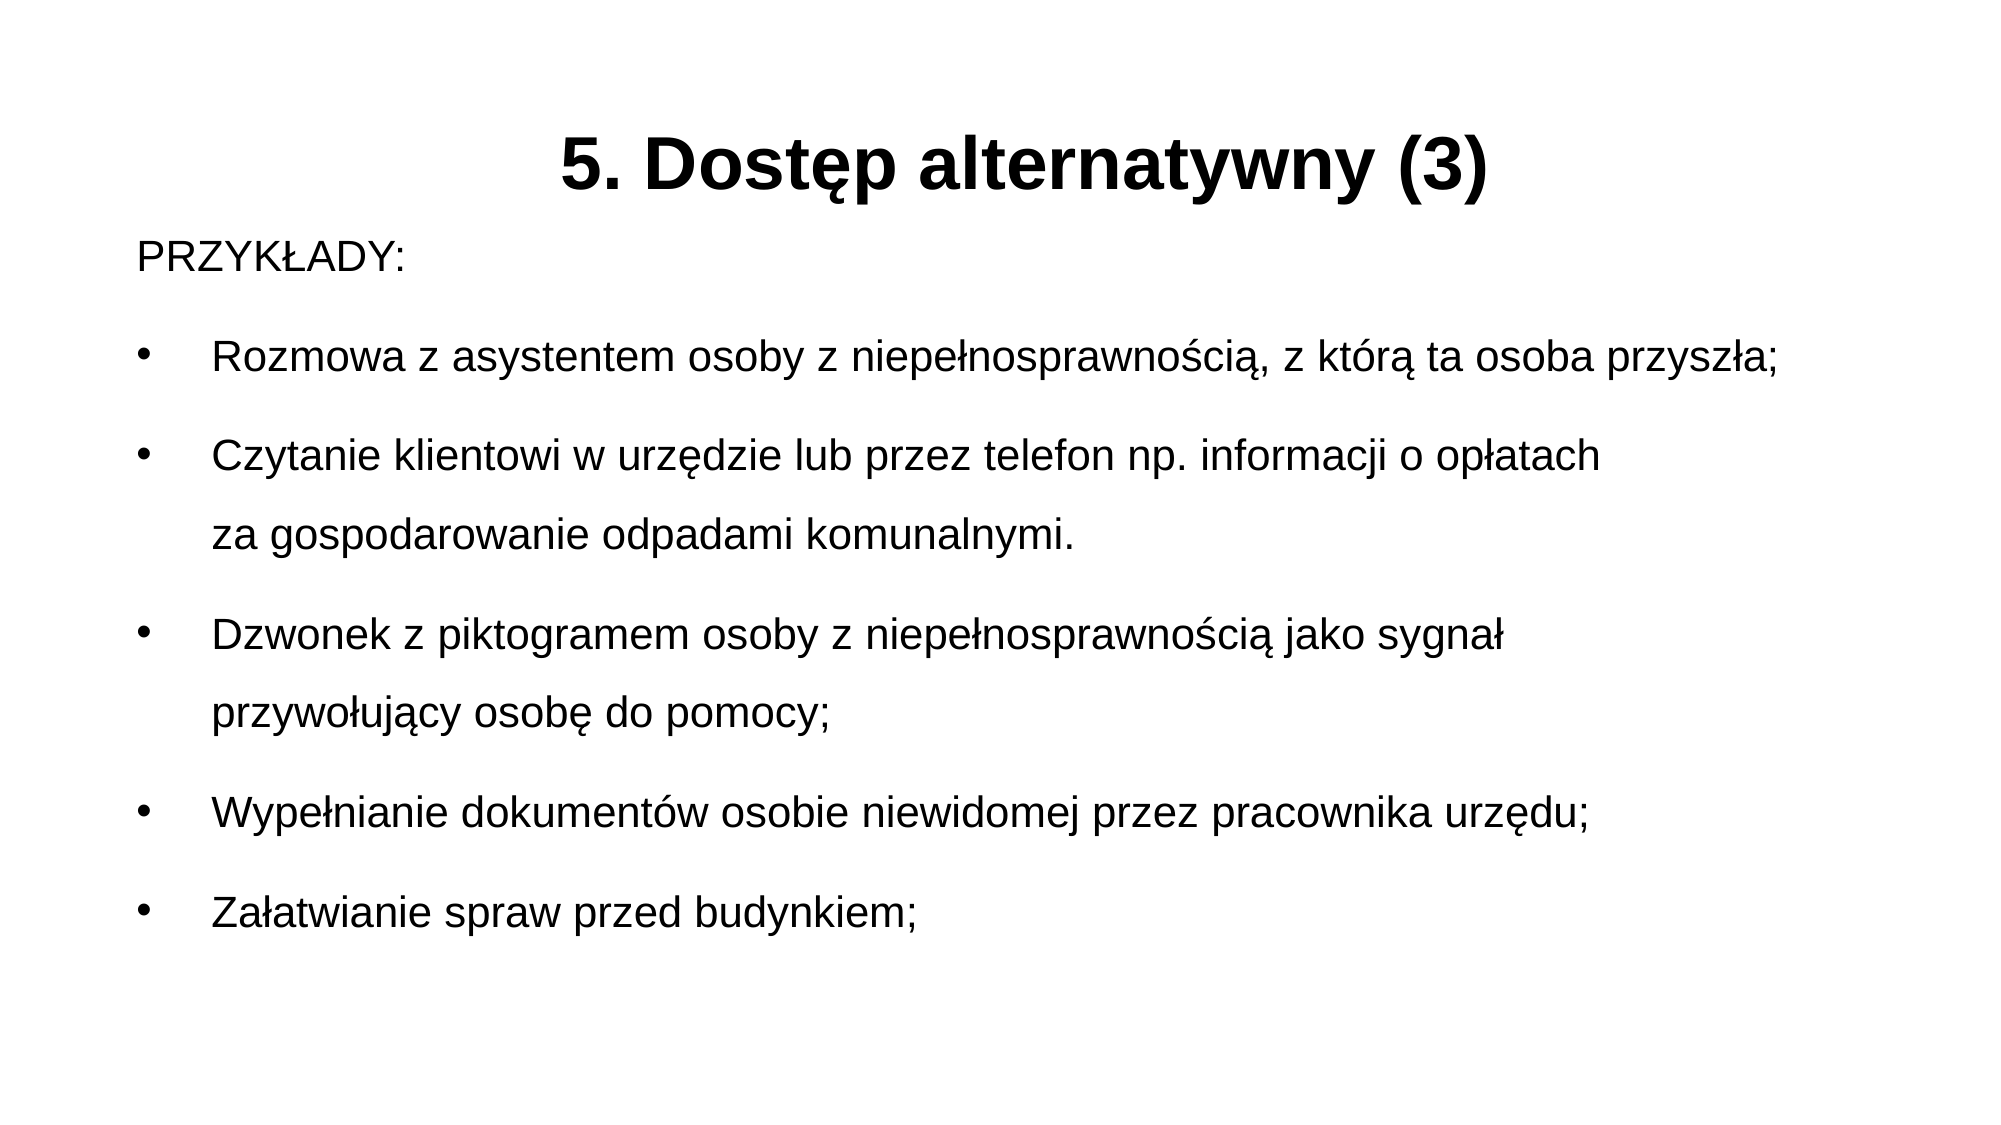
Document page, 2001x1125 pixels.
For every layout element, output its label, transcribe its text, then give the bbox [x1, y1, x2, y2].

subtitle PRZYKŁADY: Rozmowa z asystentem osoby z niepełnosprawnością, z którą ta osoba przyszła; Czytanie klientowi w urzędzie lub przez telefon np. informacji o opłatach za gospodarowanie odpadami komunalnymi. Dzwonek z piktogramem osoby z niepełnosprawnością jako sygnał przywołujący osobę do pomocy; Wypełnianie dokumentów osobie niewidomej przez pracownika urzędu; Załatwianie spraw przed budynkiem; [121, 194, 1806, 926]
text_box 5. Dostęp alternatywny (3) [537, 61, 1514, 194]
